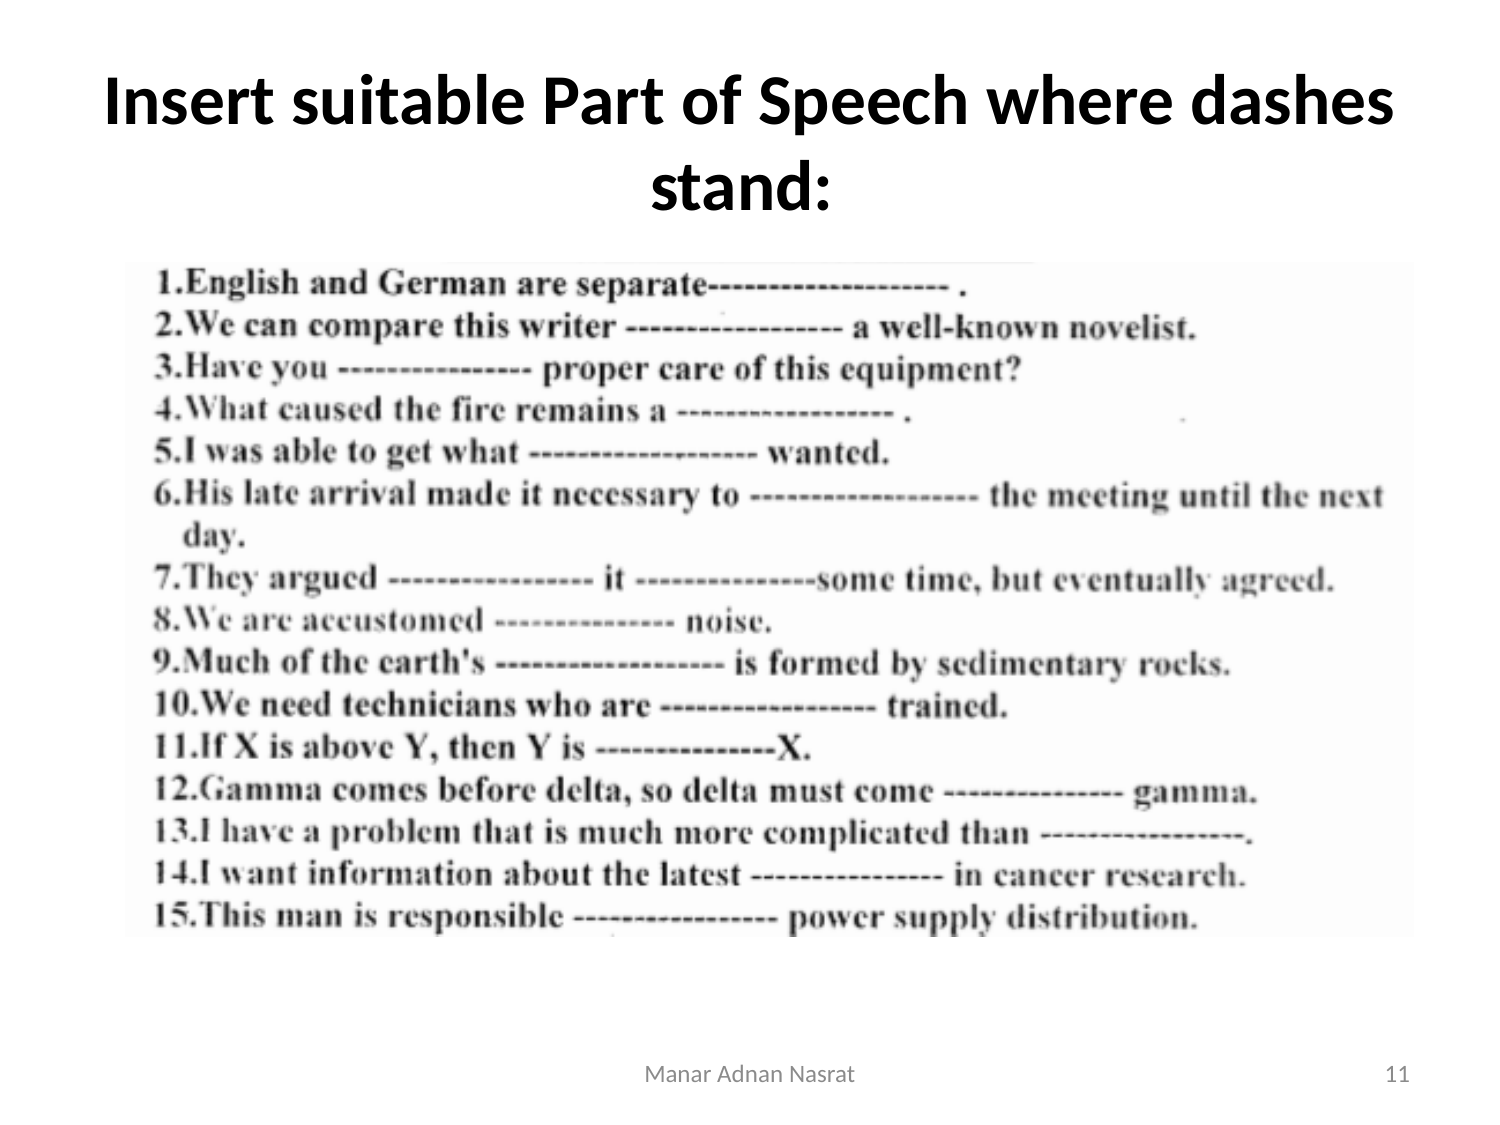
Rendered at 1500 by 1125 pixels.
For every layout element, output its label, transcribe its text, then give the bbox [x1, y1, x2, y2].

footer Manar Adnan Nasrat [512, 1042, 988, 1103]
title Insert suitable Part of Speech where dashes stand: [75, 45, 1425, 233]
slide_number 11 [1074, 1042, 1425, 1103]
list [124, 262, 1414, 938]
